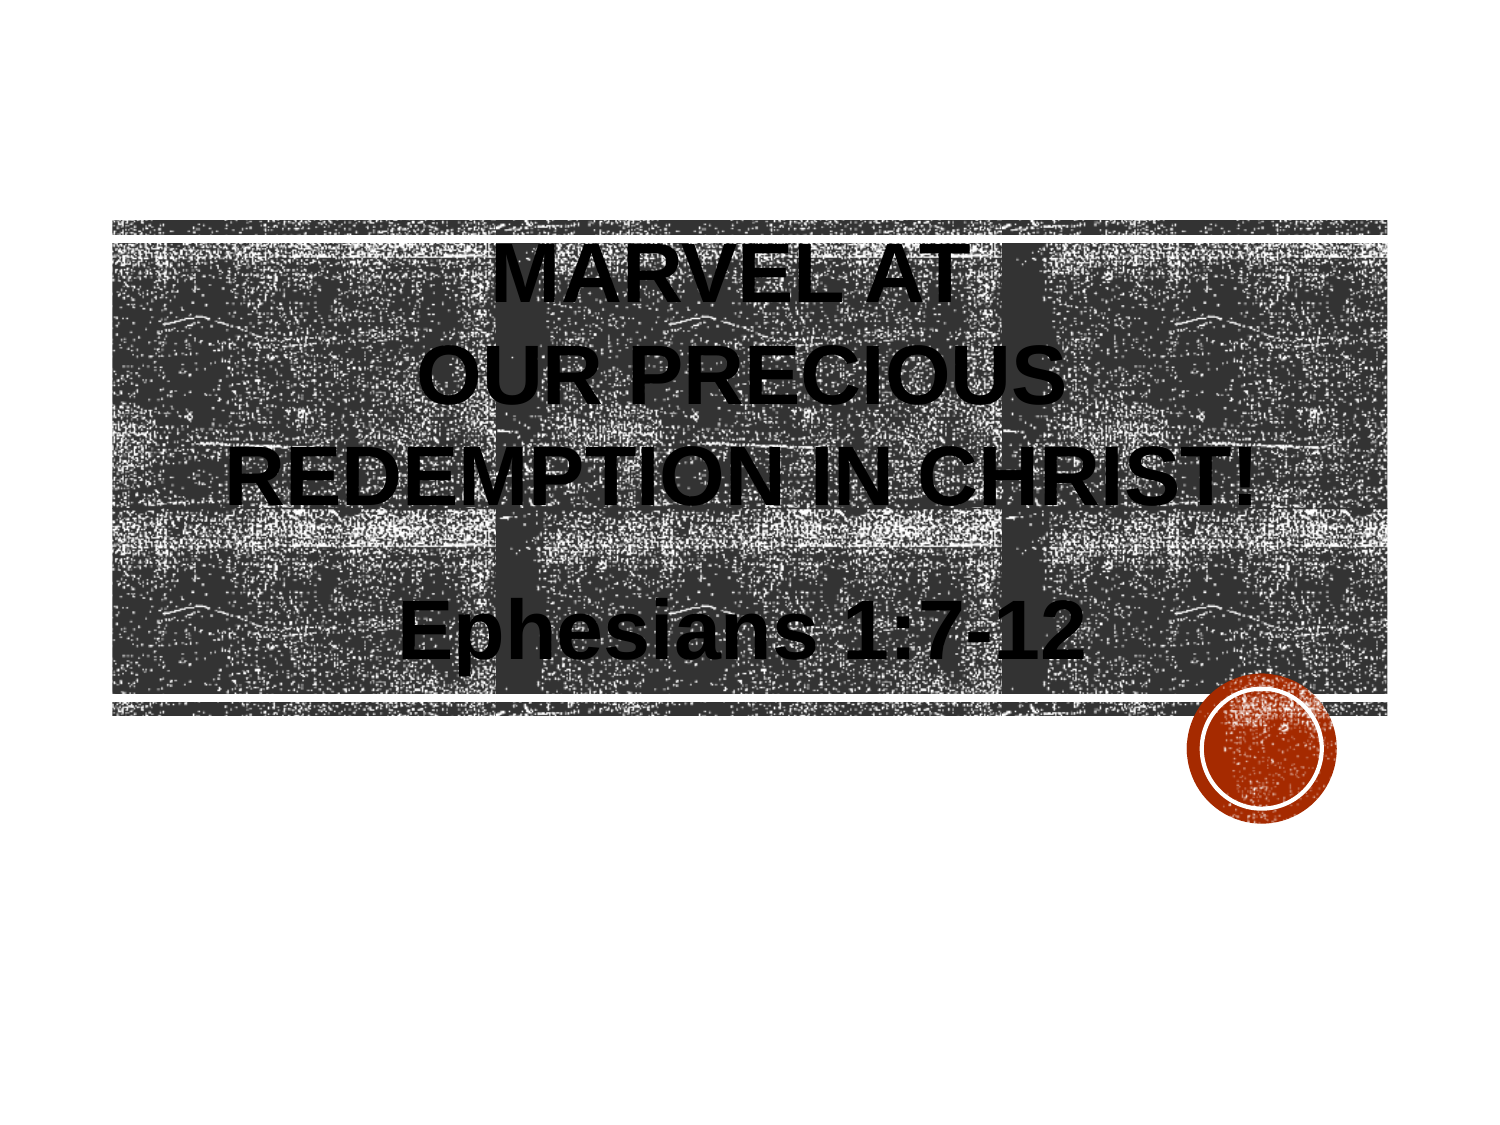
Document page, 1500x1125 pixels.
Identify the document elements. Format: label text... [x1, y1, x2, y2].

text_box MARVEL AT OUR PRECIOUS REDEMPTION IN CHRIST! Ephesians 1:7-12 [197, 211, 1288, 684]
